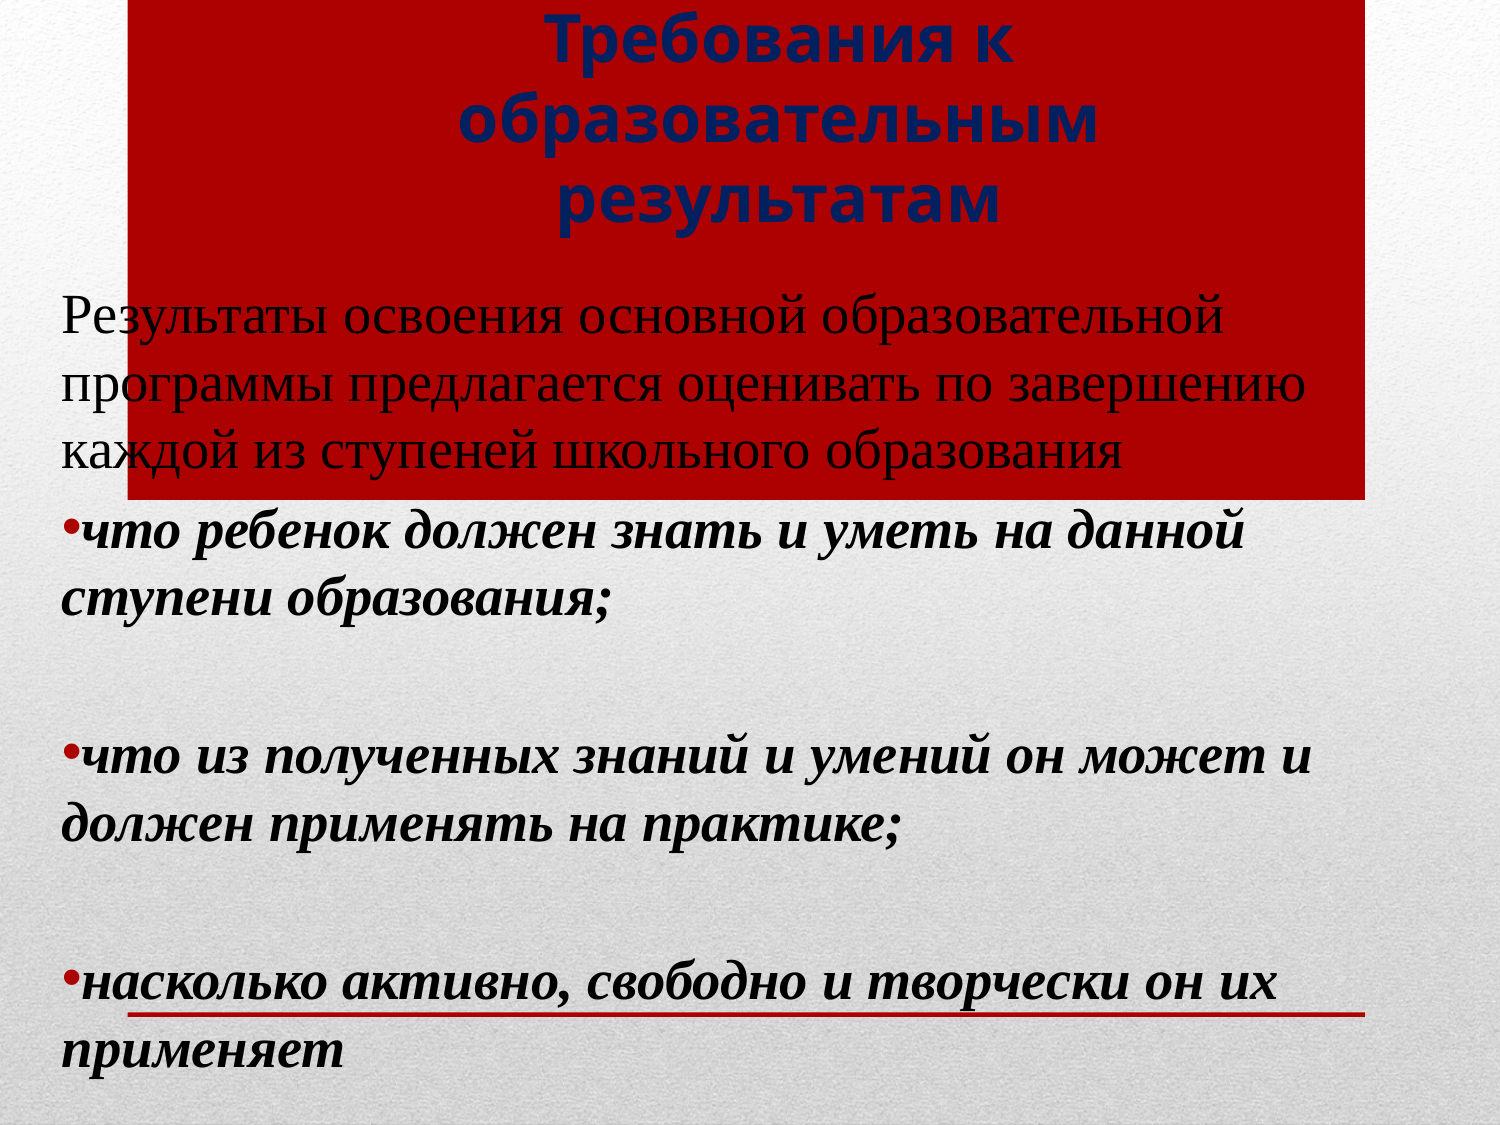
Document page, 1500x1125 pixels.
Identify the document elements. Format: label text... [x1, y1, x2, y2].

subtitle Результаты освоения основной образовательной программы предлагается оценивать по завершению каждой из ступеней школьного образования что ребенок должен знать и уметь на данной ступени образования; что из полученных знаний и умений он может и должен применять на практике; насколько активно, свободно и творчески он их применяет [46, 269, 1454, 1090]
title Требования к образовательным результатам [246, 46, 1313, 244]
